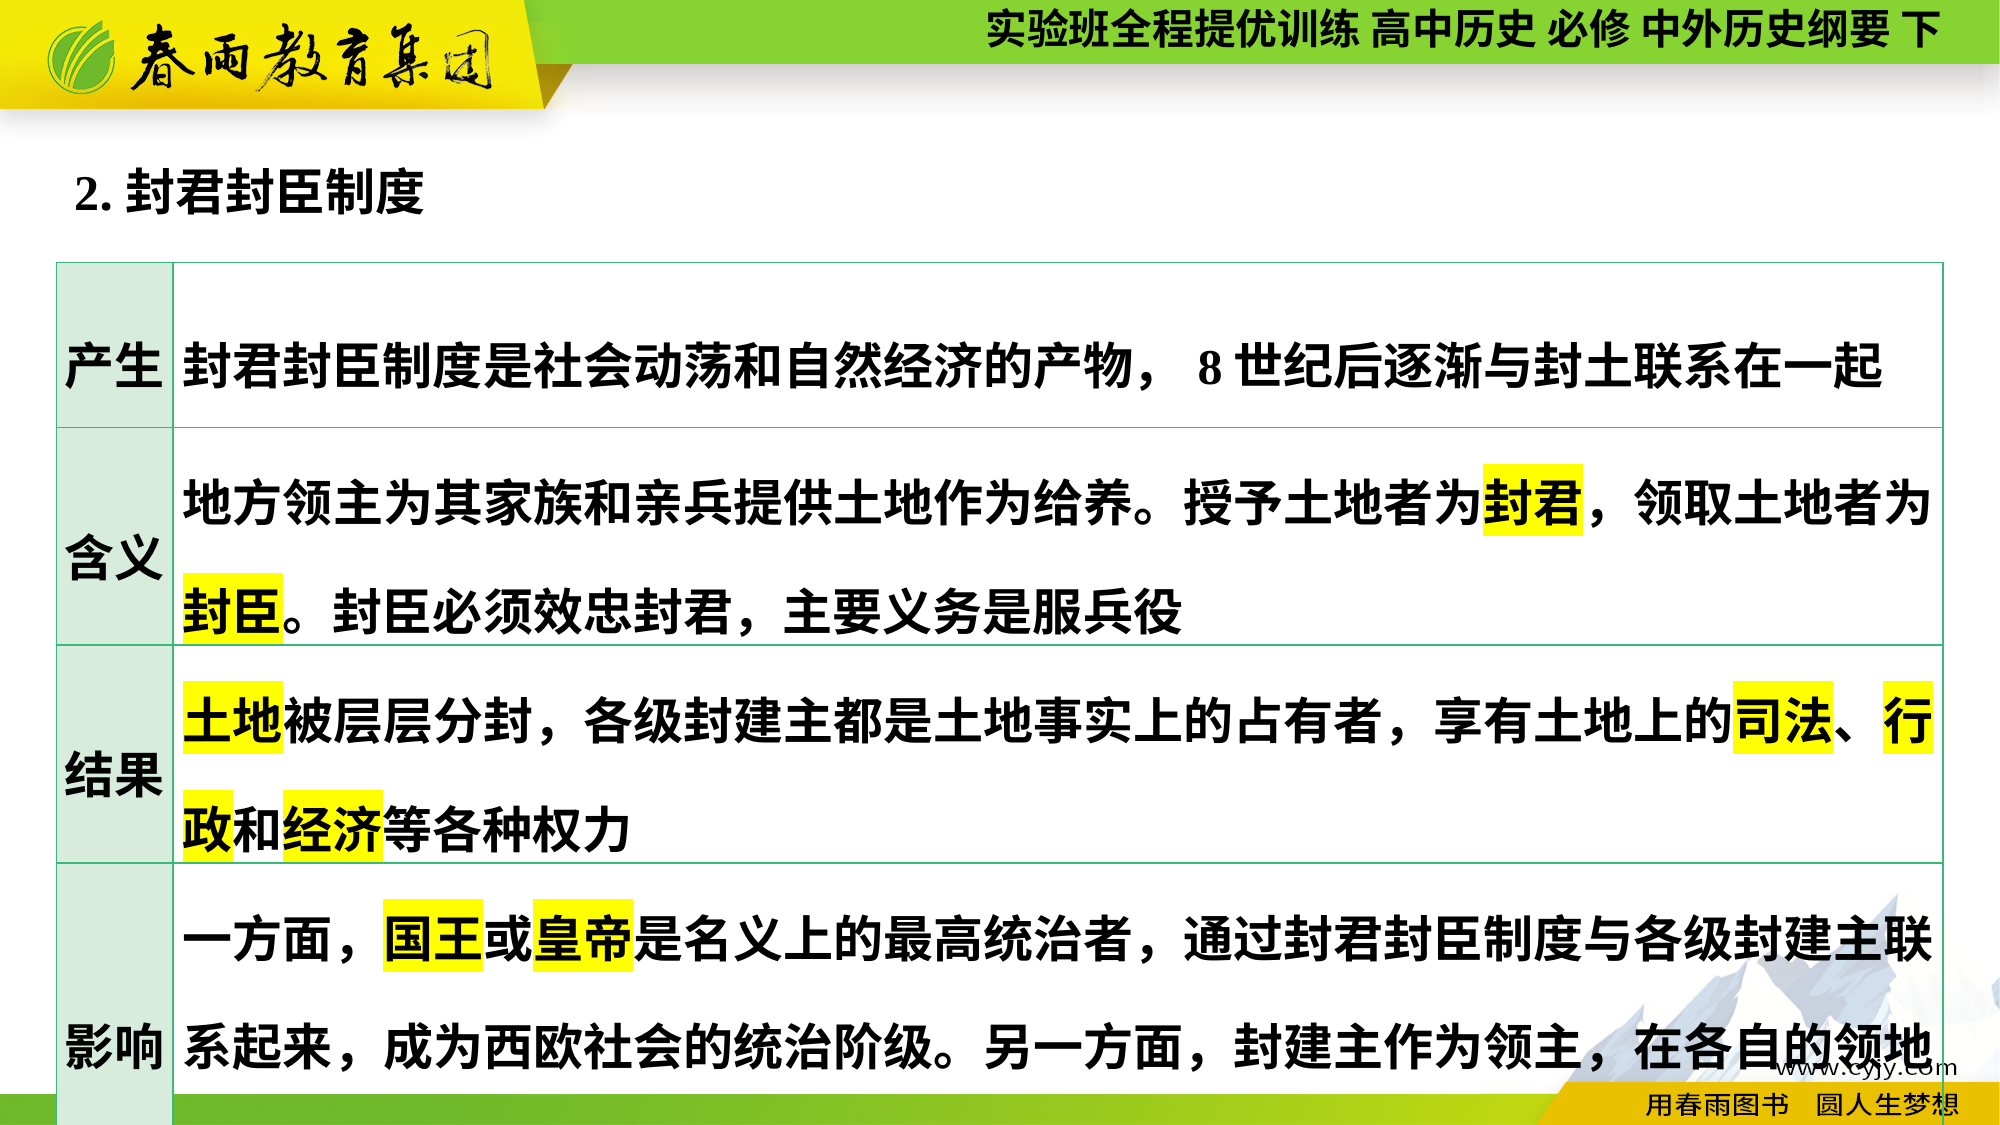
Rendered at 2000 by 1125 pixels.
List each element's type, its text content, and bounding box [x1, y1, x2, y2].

table_cell 影响 [57, 864, 172, 1125]
table_header 封君封臣制度是社会动荡和自然经济的产物，8世纪后逐渐与封土联系在一起 [174, 263, 1942, 427]
list 2.封君封臣制度 [59, 122, 1944, 217]
table_cell 结果 [57, 646, 172, 862]
table_header 产生 [57, 263, 172, 427]
table_cell 一方面，国王或皇帝是名义上的最高统治者，通过封君封臣制度与各级封建主联系起来，成为西欧社会的统治阶级。另一方面，封建主作为领主，在各自的领地内独立行使权力，政治上出现了不同程度的分裂割据局面 [174, 864, 1942, 1125]
table_cell 土地被层层分封，各级封建主都是土地事实上的占有者，享有土地上的司法、行政和经济等各种权力 [174, 646, 1942, 862]
picture [0, 0, 2000, 1125]
table_cell 含义 [57, 428, 172, 644]
table_cell 地方领主为其家族和亲兵提供土地作为给养。授予土地者为封君，领取土地者为封臣。封臣必须效忠封君，主要义务是服兵役 [174, 428, 1942, 644]
